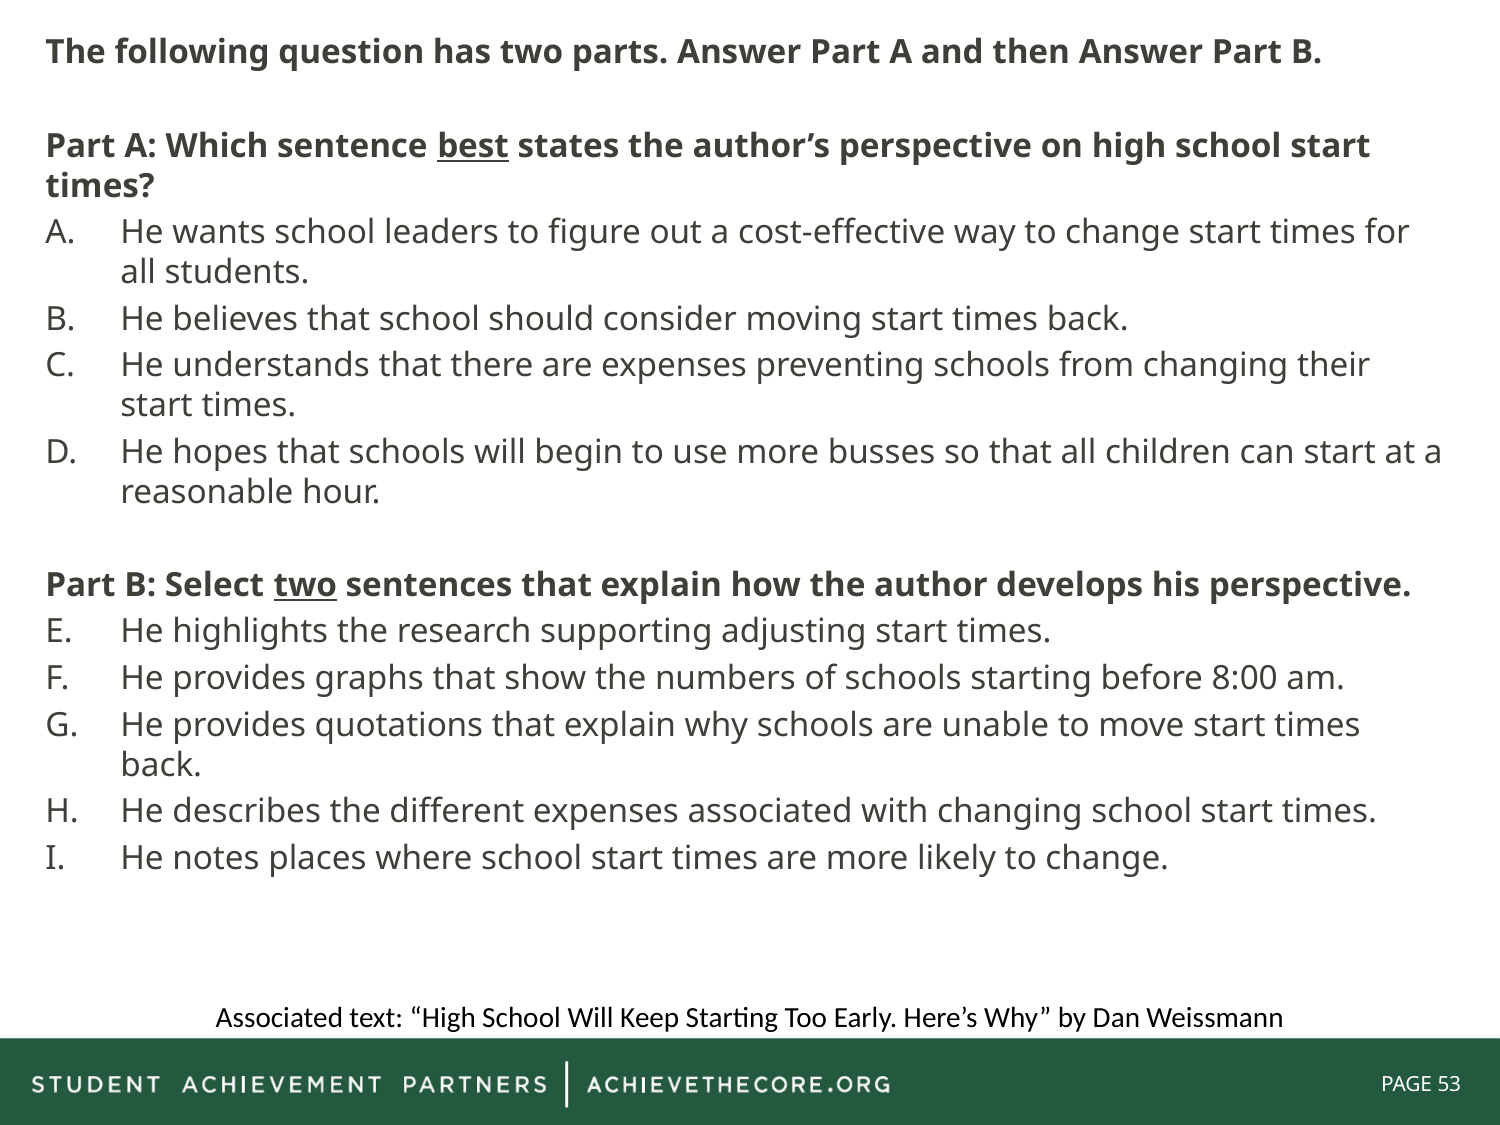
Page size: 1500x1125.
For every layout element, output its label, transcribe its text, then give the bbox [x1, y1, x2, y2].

text_box Associated text: “High School Will Keep Starting Too Early. Here’s Why” by Dan Weissmann [0, 990, 1500, 1041]
list The following question has two parts. Answer Part A and then Answer Part B. Part A: Which sentence best states the author’s perspective on high school start times? He wants school leaders to figure out a cost-effective way to change start times for all students. He believes that school should consider moving start times back. He understands that there are expenses preventing schools from changing their start times. He hopes that schools will begin to use more busses so that all children can start at a reasonable hour. Part B: Select two sentences that explain how the author develops his perspective. He highlights the research supporting adjusting start times. He provides graphs that show the numbers of schools starting before 8:00 am. He provides quotations that explain why schools are unable to move start times back. He describes the different expenses associated with changing school start times. He notes places where school start times are more likely to change. [30, 23, 1465, 975]
